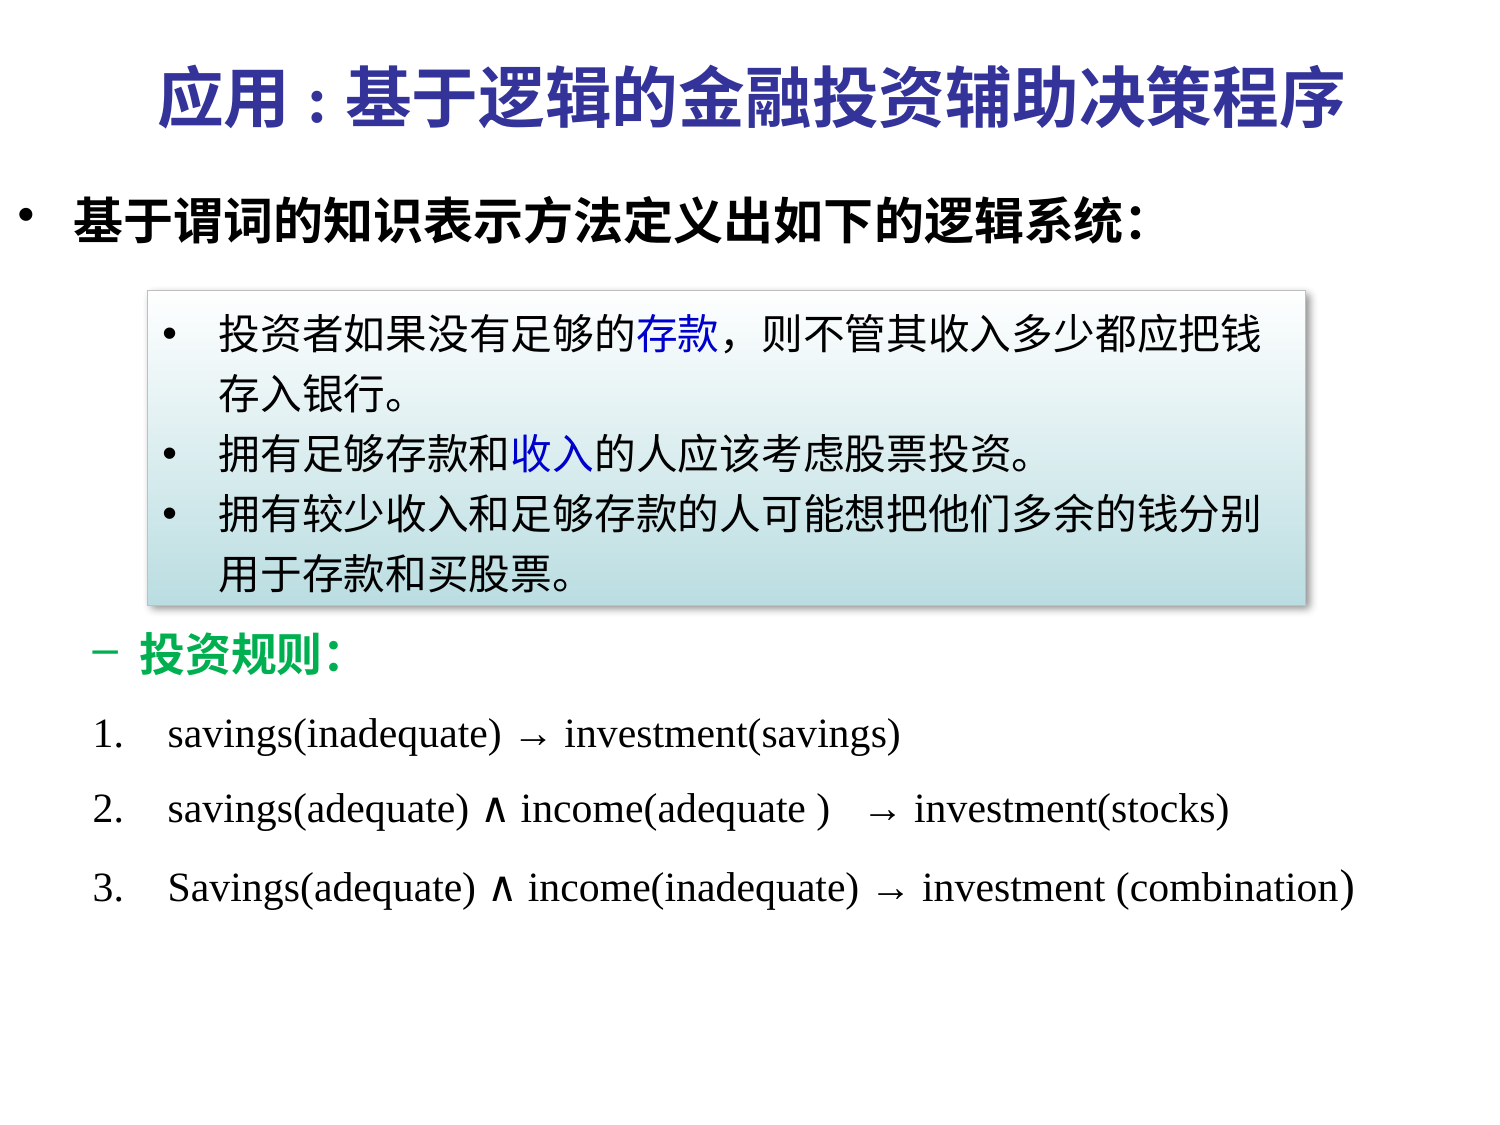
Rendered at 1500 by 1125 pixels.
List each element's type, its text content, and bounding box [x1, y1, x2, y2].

list 基于谓词的知识表示方法定义出如下的逻辑系统： 投资规则： savings(inadequate) → investment(savings) savings(adequate) ∧ income(adequate ) → investment(stocks) Savings(adequate) ∧ income(inadequate) → investment (combination) [17, 196, 1500, 1083]
title 应用:基于逻辑的金融投资辅助决策程序 [76, 31, 1427, 161]
text_box 投资者如果没有足够的存款，则不管其收入多少都应把钱存入银行。 拥有足够存款和收入的人应该考虑股票投资。 拥有较少收入和足够存款的人可能想把他们多余的钱分别用于存款和买股票。 [147, 290, 1306, 606]
